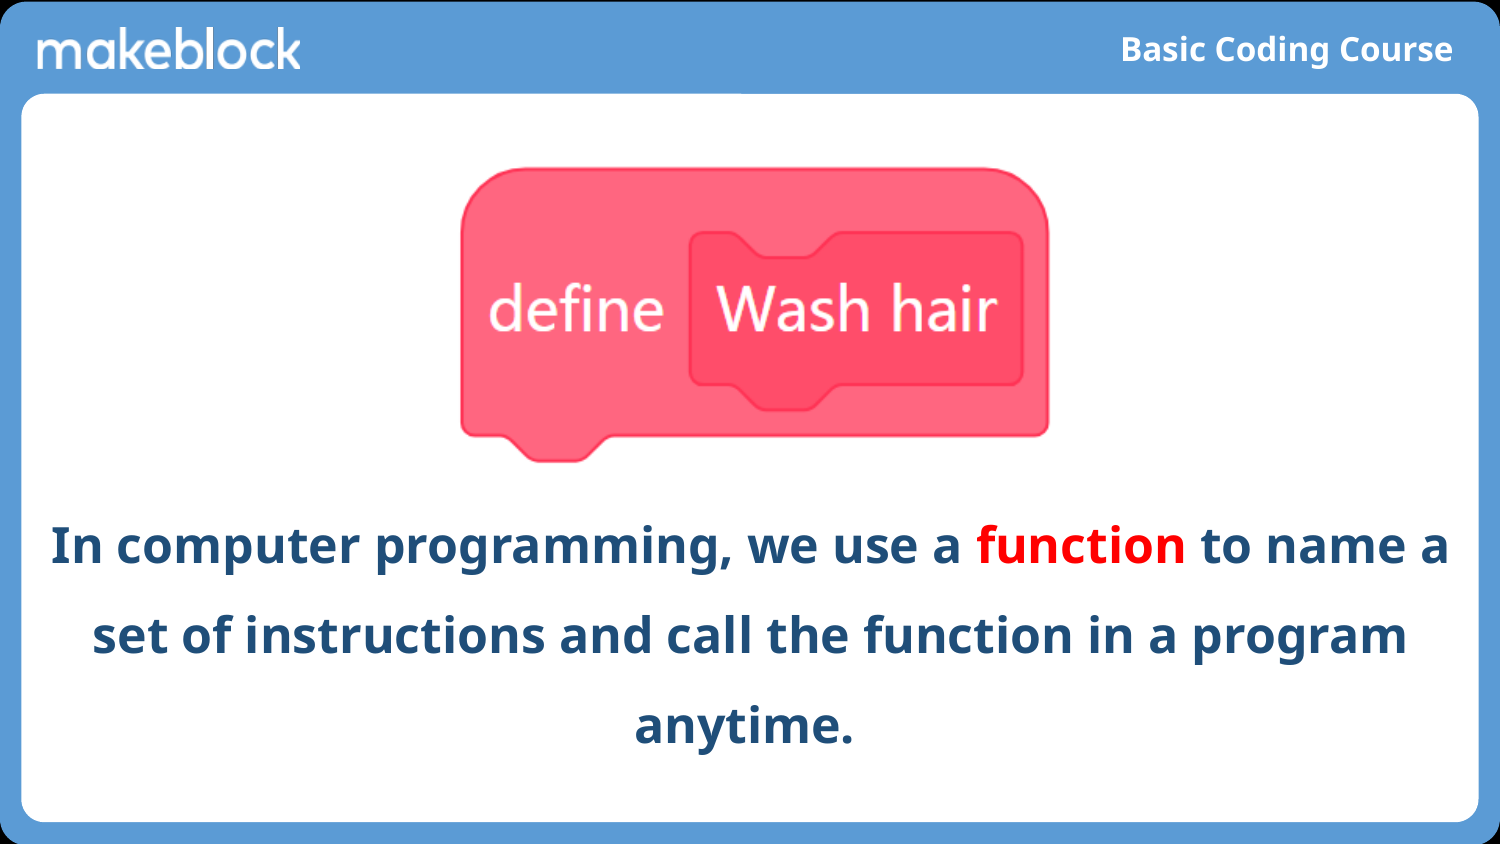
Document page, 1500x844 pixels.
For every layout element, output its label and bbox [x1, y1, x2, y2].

picture [442, 153, 1058, 471]
text_box [0, 1, 1500, 844]
